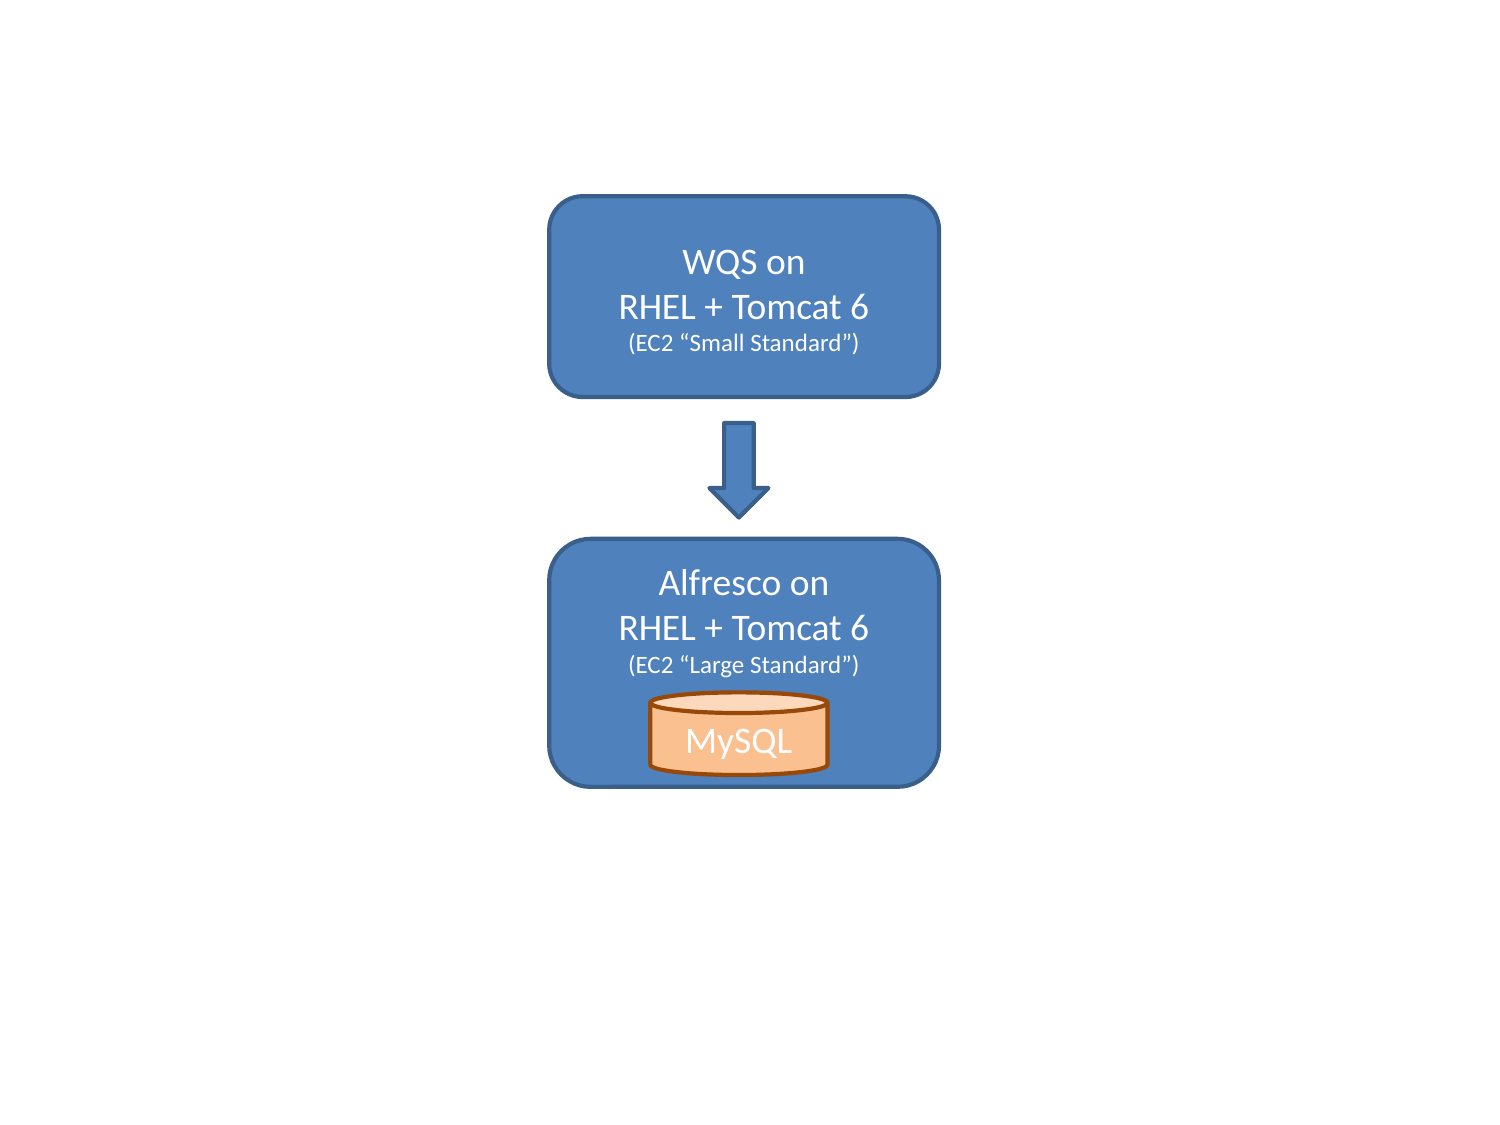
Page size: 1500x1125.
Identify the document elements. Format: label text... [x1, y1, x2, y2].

text_box WQS on RHEL + Tomcat 6 (EC2 “Small Standard”) [547, 194, 942, 400]
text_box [548, 538, 940, 788]
text_box [707, 420, 771, 520]
